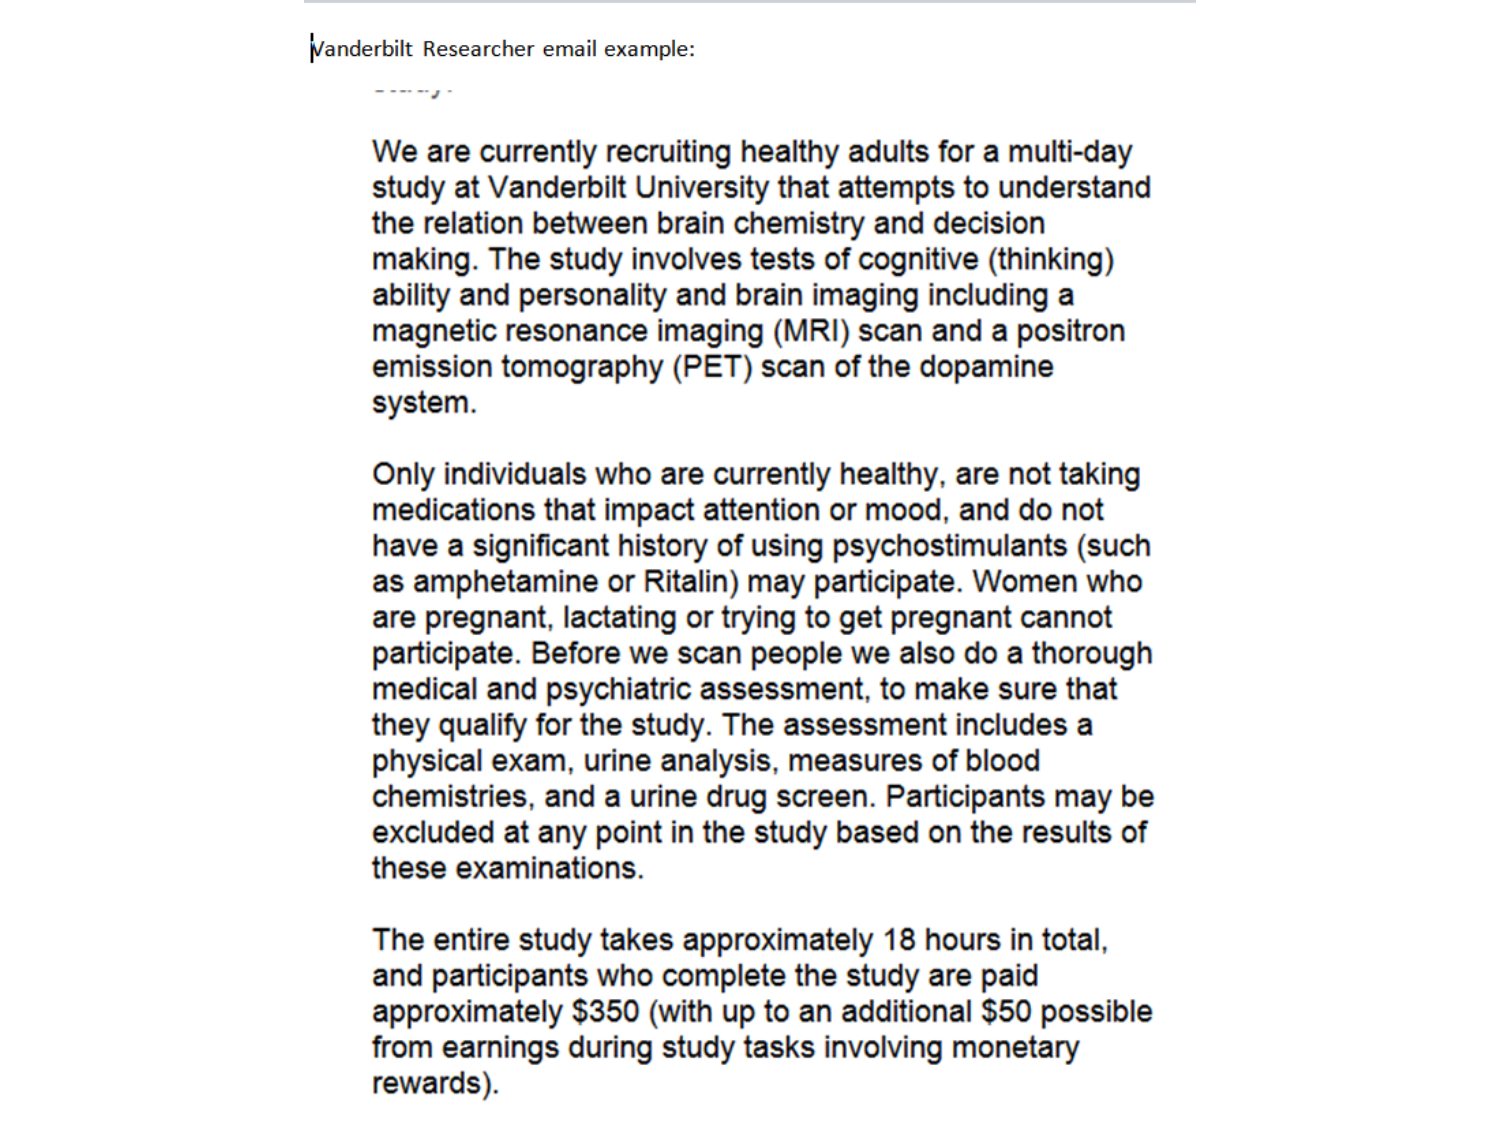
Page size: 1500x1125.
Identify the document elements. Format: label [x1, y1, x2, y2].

picture [303, 0, 1197, 1125]
